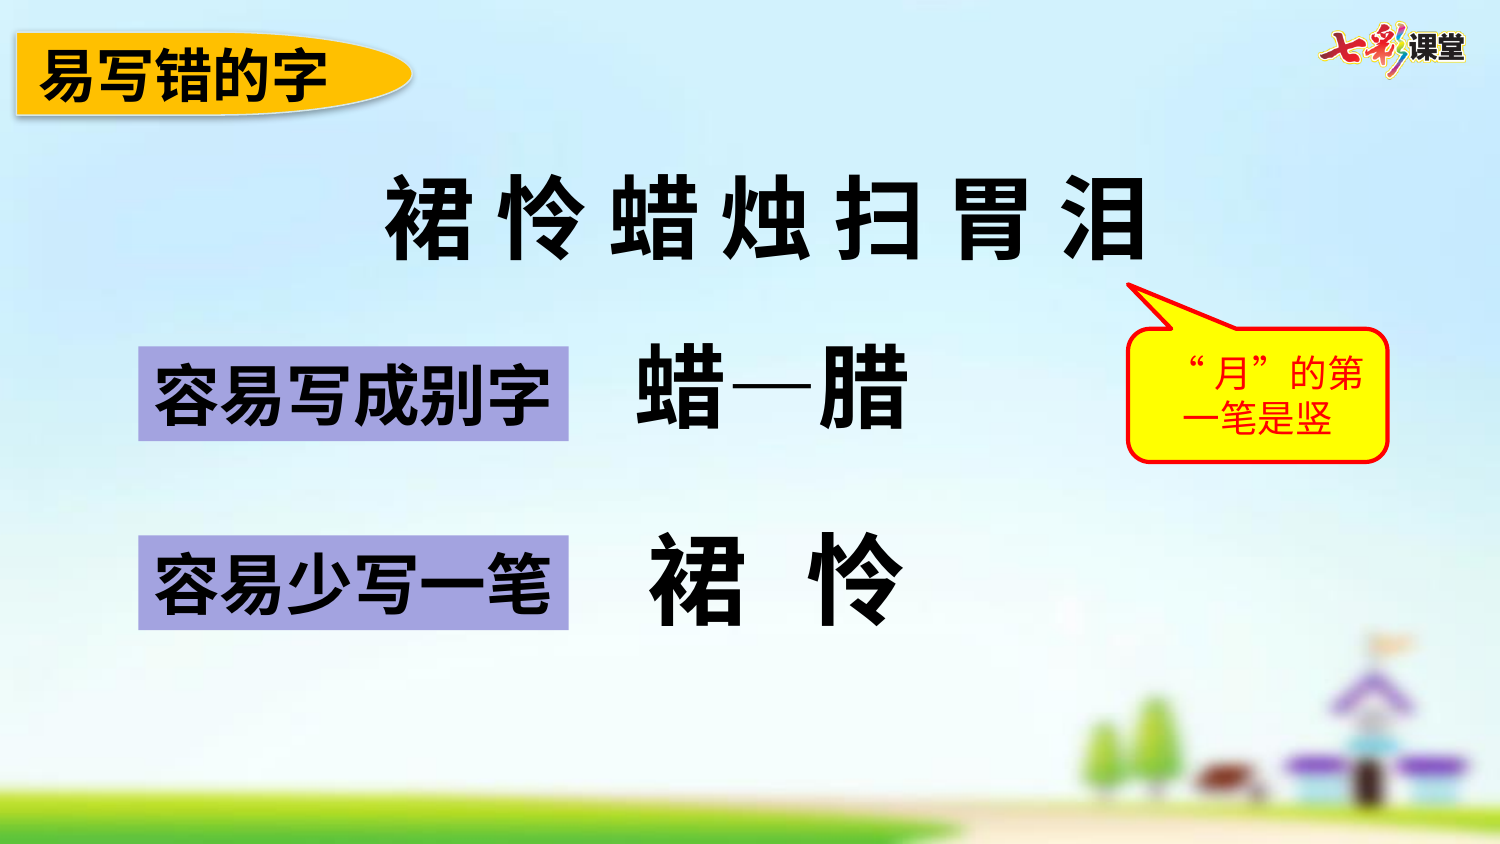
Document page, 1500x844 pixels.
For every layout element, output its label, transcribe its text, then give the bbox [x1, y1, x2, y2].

text_box “月”的第一笔是竖 [1125, 282, 1390, 465]
text_box 怜 [791, 510, 922, 645]
text_box 容易少写一笔 [138, 535, 569, 631]
picture [0, 0, 1500, 844]
text_box 裙 怜 蜡 烛 扫 胃 泪 [134, 153, 1357, 279]
text_box 蜡—腊 [620, 322, 979, 528]
text_box 容易写成别字 [138, 346, 569, 442]
text_box 裙 [632, 510, 763, 645]
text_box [0, 31, 413, 116]
